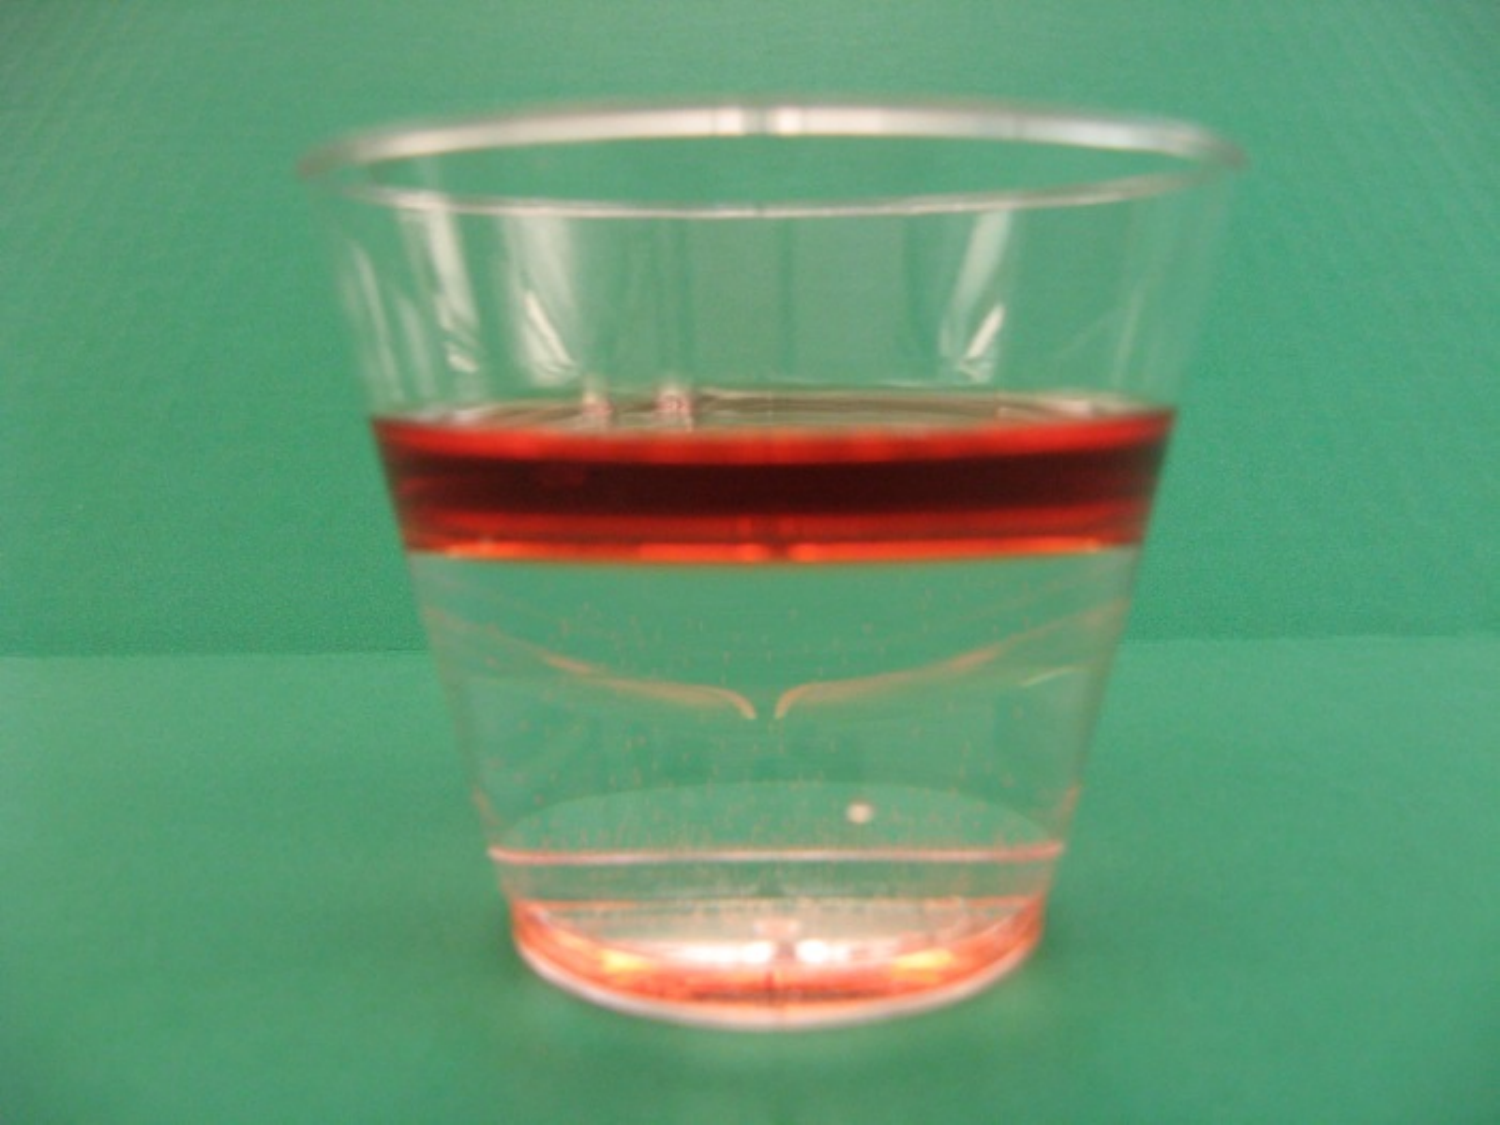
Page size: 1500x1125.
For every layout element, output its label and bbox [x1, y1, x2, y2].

list [0, 0, 1500, 1125]
